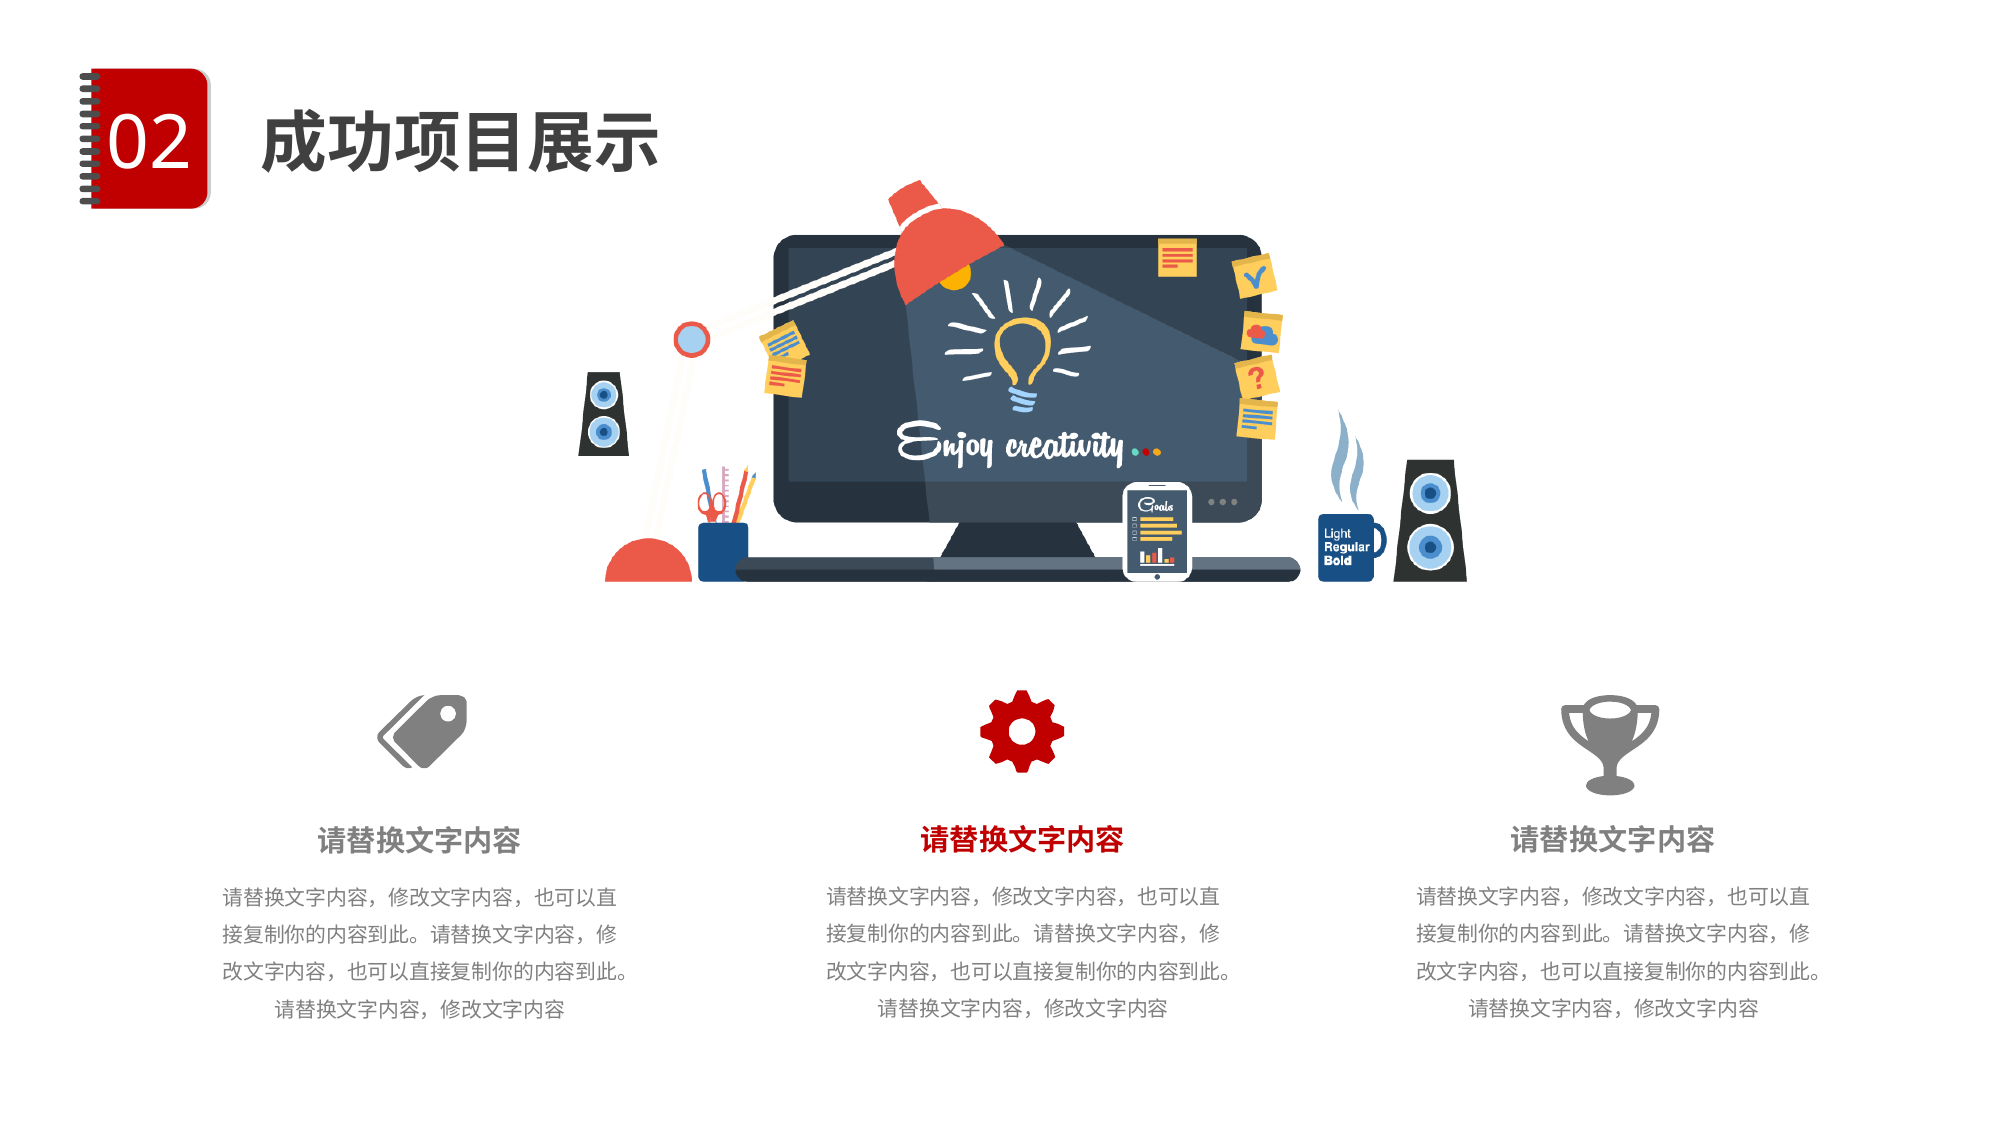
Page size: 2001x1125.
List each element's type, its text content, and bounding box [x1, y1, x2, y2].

text_box 请替换文字内容 [280, 822, 560, 858]
text_box 请替换文字内容 [1473, 821, 1754, 857]
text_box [79, 68, 211, 209]
picture [577, 180, 1467, 582]
text_box 请替换文字内容，修改文字内容，也可以直接复制你的内容到此。请替换文字内容，修改文字内容，也可以直接复制你的内容到此。请替换文字内容，修改文字内容 [220, 871, 620, 1022]
text_box 成功项目展示 [246, 92, 677, 188]
text_box [392, 695, 467, 769]
text_box [1561, 695, 1660, 796]
text_box 请替换文字内容，修改文字内容，也可以直接复制你的内容到此。请替换文字内容，修改文字内容，也可以直接复制你的内容到此。请替换文字内容，修改文字内容 [1413, 870, 1813, 1021]
text_box 请替换文字内容 [883, 821, 1163, 857]
text_box [377, 695, 425, 769]
text_box 请替换文字内容，修改文字内容，也可以直接复制你的内容到此。请替换文字内容，修改文字内容，也可以直接复制你的内容到此。请替换文字内容，修改文字内容 [823, 870, 1223, 1021]
text_box [980, 690, 1065, 773]
